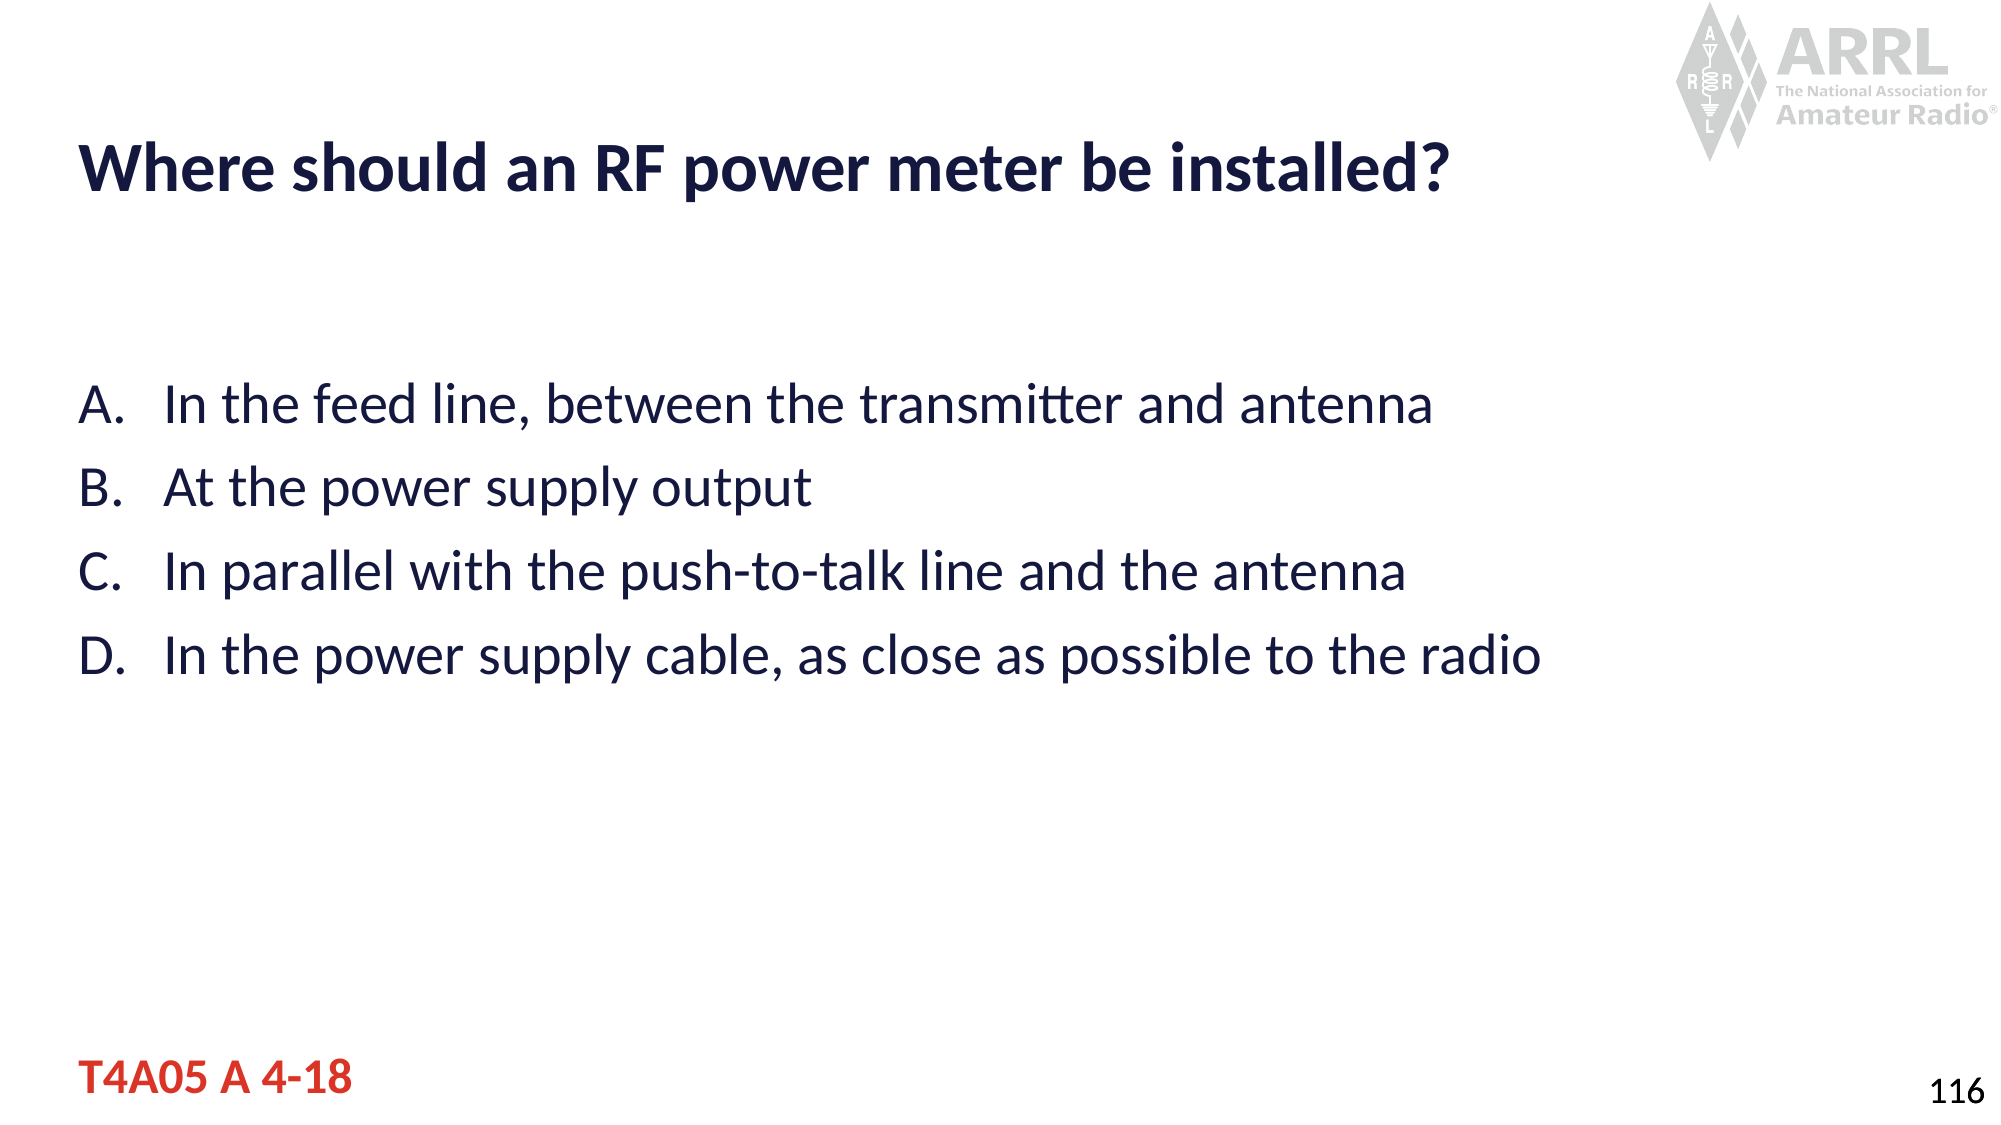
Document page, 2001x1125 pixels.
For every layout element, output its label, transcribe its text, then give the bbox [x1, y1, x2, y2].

title Where should an RF power meter be installed? [63, 59, 1863, 278]
picture [1674, 0, 2000, 164]
text_box T4A05 A 4-18 [63, 1036, 921, 1112]
list In the feed line, between the transmitter and antenna At the power supply output In parallel with the push-to-talk line and the antenna In the power supply cable, as close as possible to the radio [63, 365, 1863, 989]
